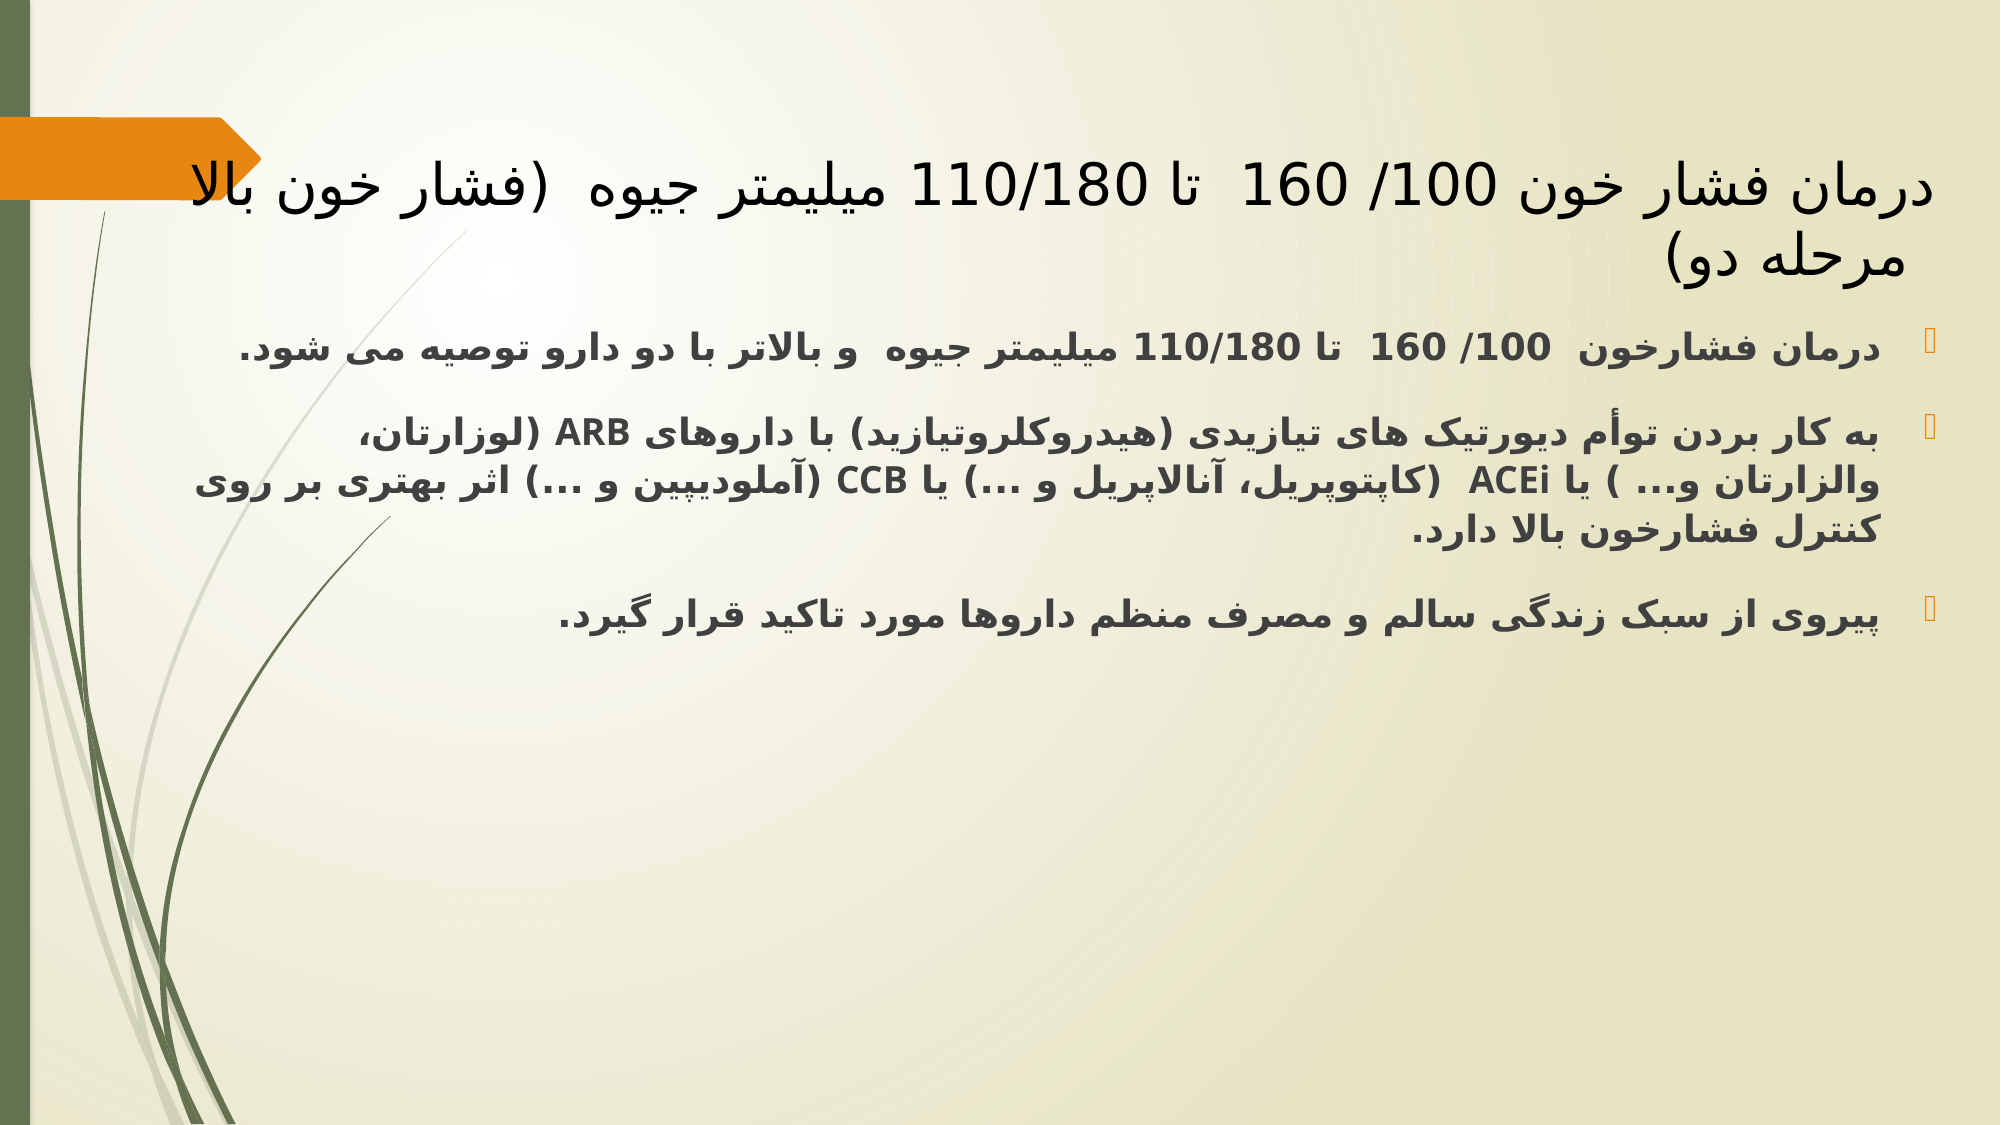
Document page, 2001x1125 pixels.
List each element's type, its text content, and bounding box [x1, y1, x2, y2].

list درمان فشارخون 100/ 160 تا 110/180 میلیمتر جیوه و بالاتر با دو دارو توصیه می شود. به کار بردن توأم دیورتیک های تیازیدی (هیدروکلروتیازید) با داروهای ARB (لوزارتان، والزارتان و... ) یا ACEi (کاپتوپریل، آنالاپریل و ...) یا CCB (آملودیپین و ...) اثر بهتری بر روی کنترل فشارخون بالا دارد. پیروی از سبک زندگی سالم و مصرف منظم داروها مورد تاکید قرار گیرد. [169, 311, 1953, 698]
title درمان فشار خون 100/ 160 تا 110/180 میلیمتر جیوه (فشار خون بالا مرحله دو) [169, 139, 1951, 311]
